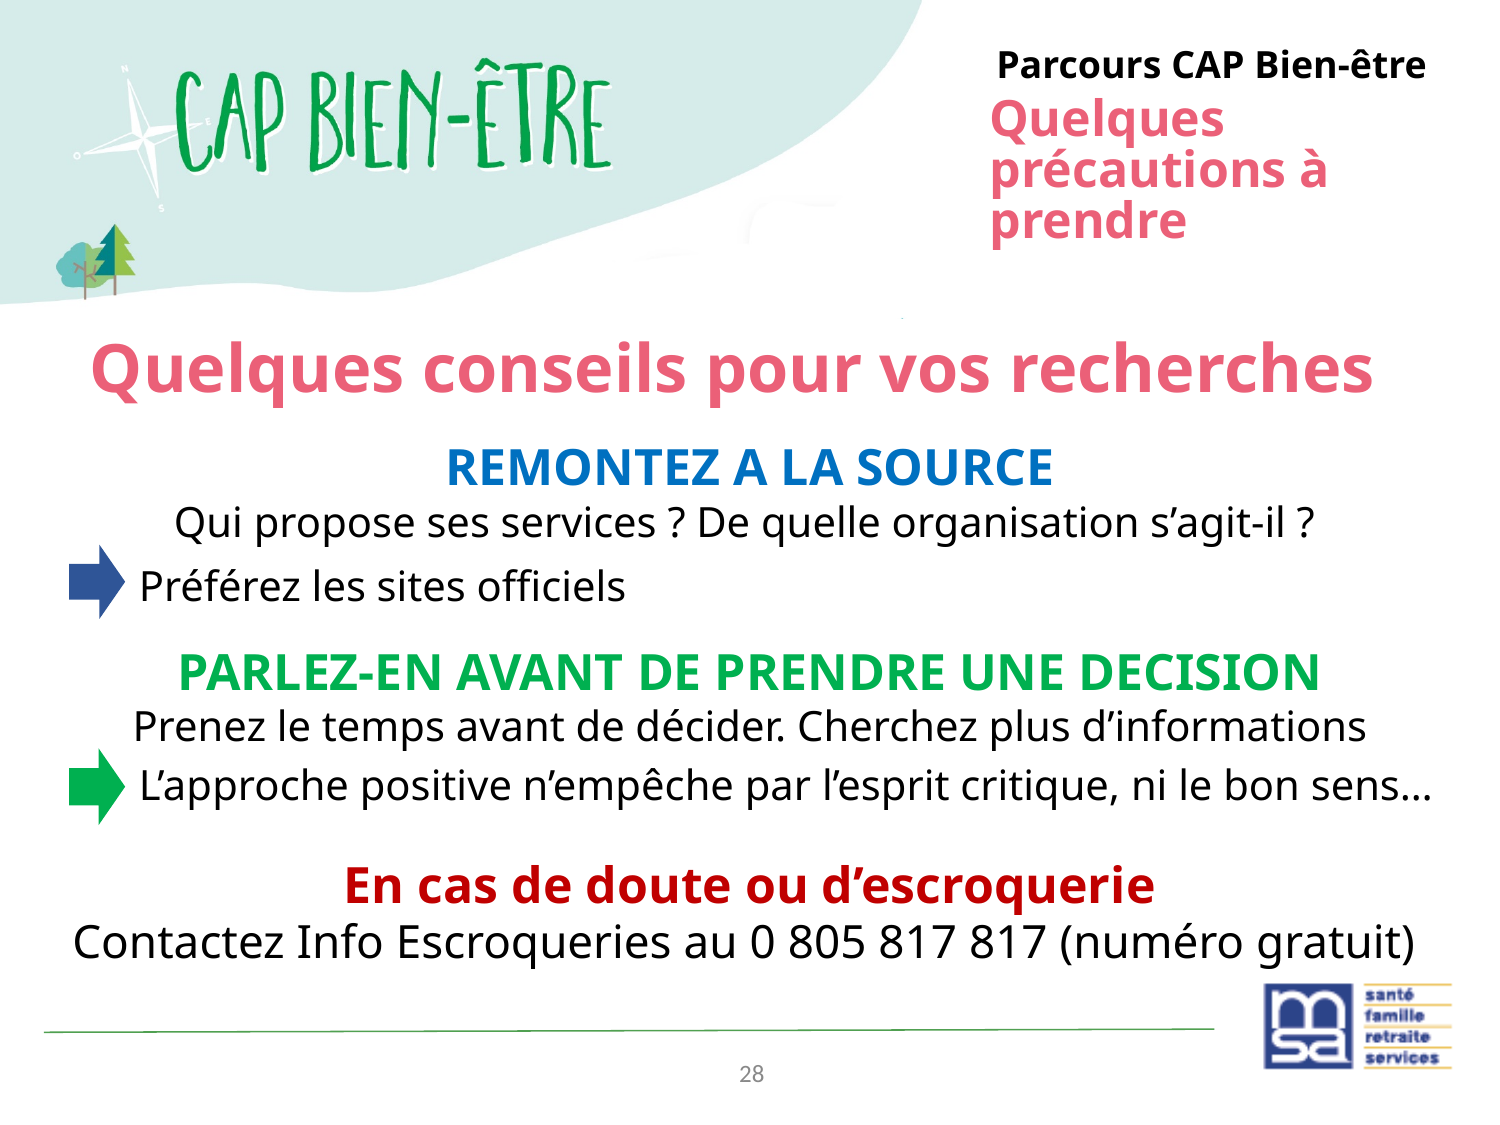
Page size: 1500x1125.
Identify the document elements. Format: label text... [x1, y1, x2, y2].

text_box Quelques conseils pour vos recherches [0, 299, 1500, 428]
text_box 28 [54, 1042, 1245, 1103]
text_box L’approche positive n’empêche par l’esprit critique, ni le bon sens… [123, 751, 1500, 815]
text_box Qui propose ses services ? De quelle organisation s’agit-il ? [0, 522, 1500, 569]
picture [1250, 929, 1476, 1125]
text_box Parcours CAP Bien-être [968, 34, 1455, 94]
text_box Quelques précautions à prendre [945, 54, 1416, 291]
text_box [43, 1028, 1215, 1033]
text_box Contactez Info Escroqueries au 0 805 817 817 (numéro gratuit) [0, 904, 1500, 986]
text_box PARLEZ-EN AVANT DE PRENDRE UNE DECISION [0, 633, 1500, 700]
text_box – 28 [560, 1028, 1245, 1042]
text_box Prenez le temps avant de décider. Cherchez plus d’informations [0, 700, 1500, 774]
text_box REMONTEZ A LA SOURCE [0, 428, 1500, 522]
text_box En cas de doute ou d’escroquerie [0, 846, 1500, 904]
text_box [70, 751, 124, 822]
picture [0, 0, 941, 320]
text_box Préférez les sites officiels [123, 552, 1355, 633]
text_box [70, 547, 124, 616]
